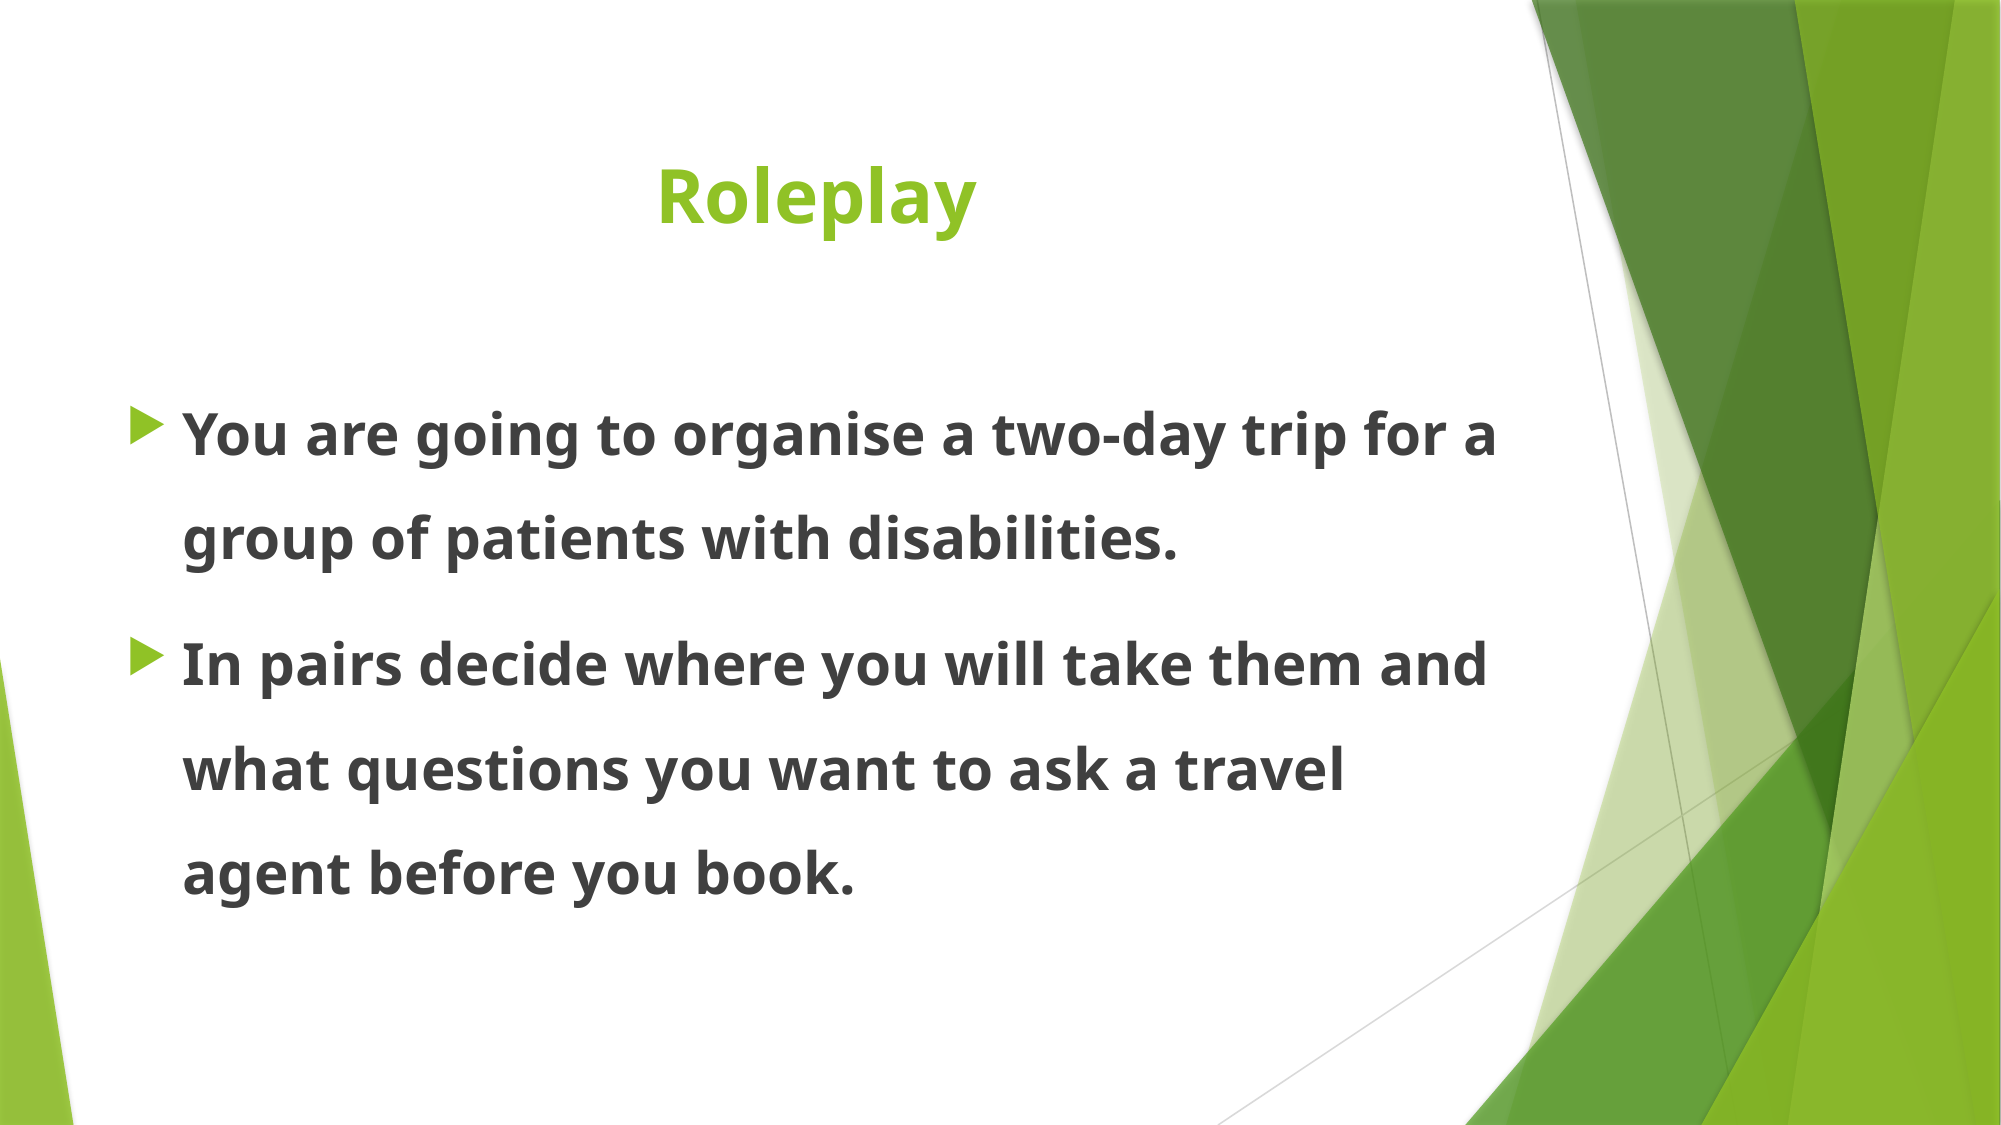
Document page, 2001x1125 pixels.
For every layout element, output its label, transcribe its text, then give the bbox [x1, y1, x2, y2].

list You are going to organise a two-day trip for a group of patients with disabilities. In pairs decide where you will take them and what questions you want to ask a travel agent before you book. [111, 354, 1522, 992]
title Roleplay [111, 141, 1522, 317]
